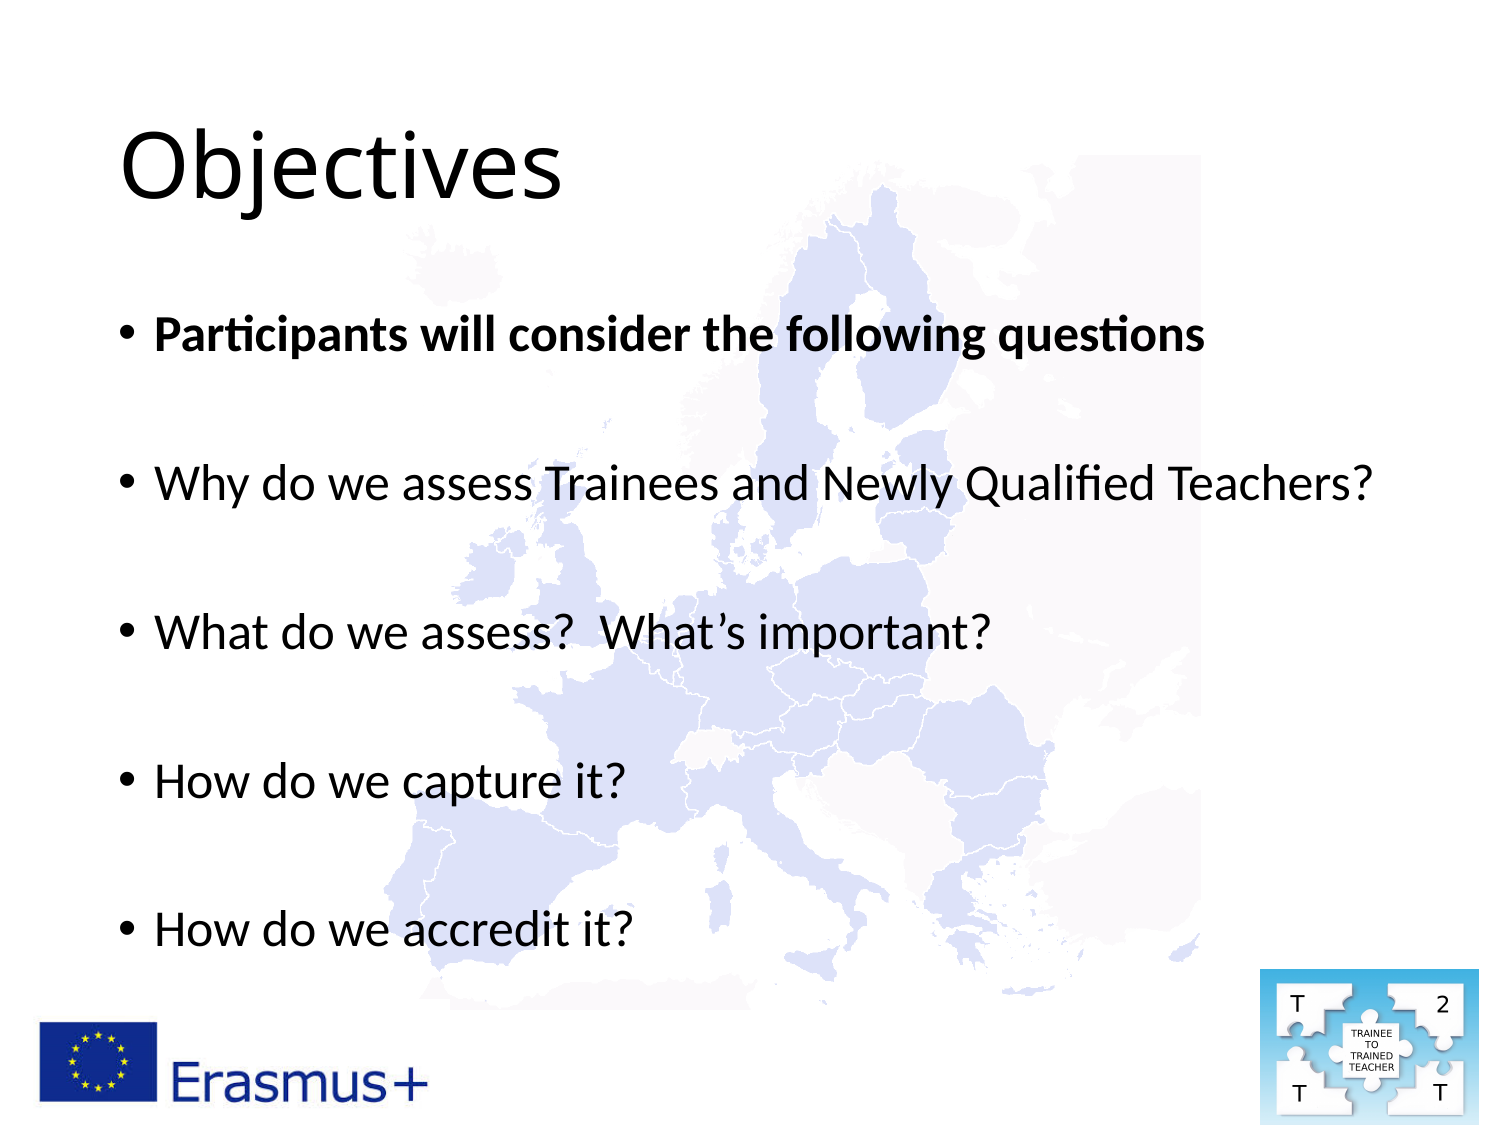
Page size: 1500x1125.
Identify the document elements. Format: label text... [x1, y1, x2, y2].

picture [17, 155, 1201, 1125]
picture [1260, 969, 1479, 1125]
list Participants will consider the following questions Why do we assess Trainees and Newly Qualified Teachers? What do we assess? What’s important? How do we capture it? How do we accredit it? [450, 299, 1397, 1014]
title Objectives [103, 59, 1397, 278]
list Participants will consider the following questions Why do we assess Trainees and Newly Qualified Teachers? What do we assess? What’s important? How do we capture it? How do we accredit it? [103, 299, 268, 999]
